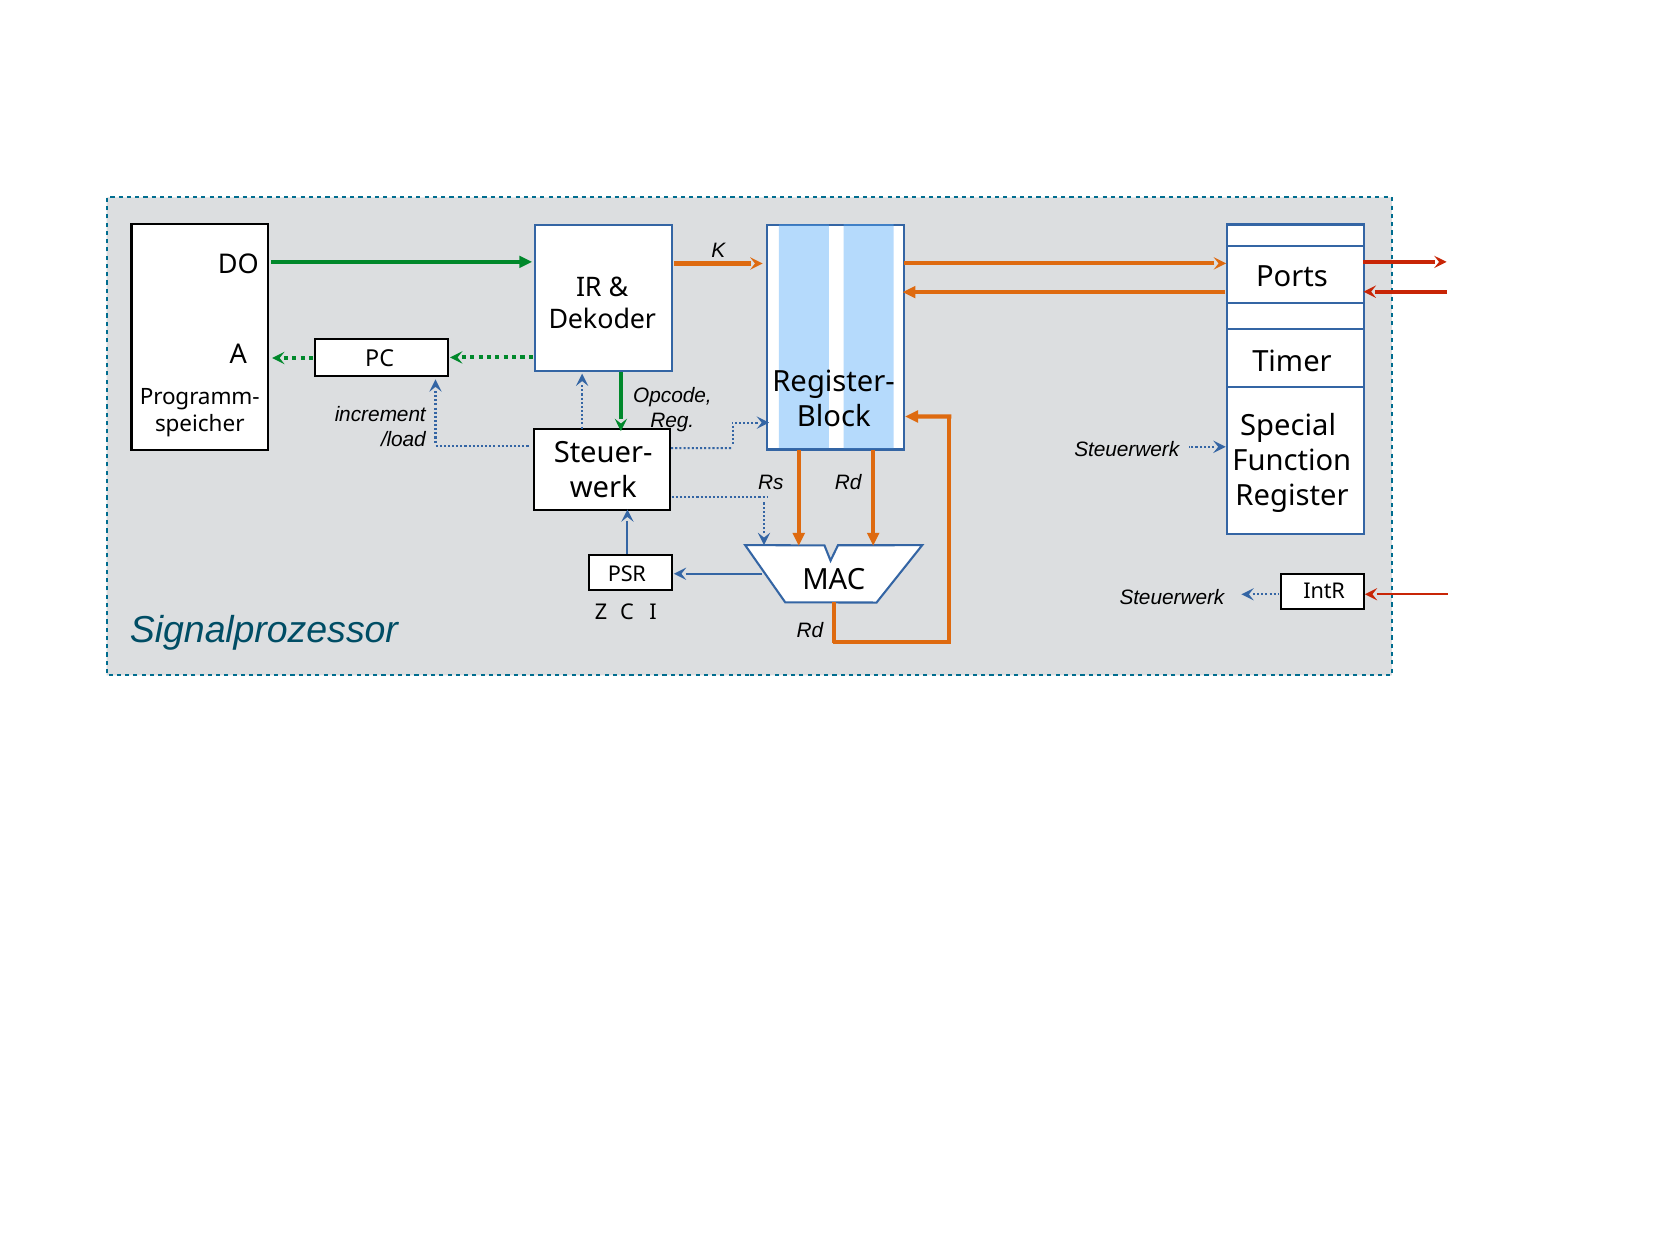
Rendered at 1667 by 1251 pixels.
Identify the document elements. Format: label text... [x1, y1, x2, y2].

text_box [756, 416, 770, 429]
text_box Opcode, Reg. [622, 375, 723, 438]
text_box [1226, 329, 1364, 387]
text_box [843, 224, 894, 346]
text_box [429, 385, 442, 392]
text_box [582, 552, 673, 631]
text_box increment /load [314, 394, 432, 457]
text_box [106, 197, 1392, 676]
text_box [767, 224, 778, 346]
text_box Rd [823, 462, 828, 501]
text_box Timer [1222, 332, 1362, 388]
text_box Register-Block [764, 346, 903, 449]
text_box Ports [1222, 247, 1362, 302]
text_box [829, 224, 843, 346]
text_box [1241, 588, 1254, 601]
text_box [894, 224, 904, 409]
text_box Rs [745, 462, 796, 500]
text_box [757, 532, 771, 546]
text_box [1213, 257, 1227, 270]
text_box [278, 255, 532, 269]
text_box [533, 426, 672, 511]
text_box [833, 416, 952, 645]
text_box Signalprozessor [105, 579, 423, 676]
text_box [313, 336, 449, 378]
text_box [1226, 304, 1364, 329]
text_box [1226, 224, 1364, 245]
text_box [1280, 570, 1365, 610]
text_box [1434, 255, 1447, 269]
text_box [902, 285, 1226, 299]
text_box [456, 351, 463, 364]
text_box MAC [764, 553, 828, 602]
text_box IR & Dekoder [533, 263, 672, 341]
text_box [1363, 285, 1376, 298]
text_box [278, 351, 285, 365]
text_box [575, 373, 589, 387]
text_box [681, 567, 687, 580]
text_box [745, 545, 828, 573]
text_box Special Function Register [1222, 388, 1362, 533]
text_box K [676, 230, 761, 268]
text_box [778, 224, 829, 346]
text_box Steuerwerk [1059, 429, 1194, 467]
text_box Steuerwerk [1104, 576, 1240, 615]
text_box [130, 224, 270, 451]
text_box [535, 225, 673, 371]
text_box [1213, 440, 1226, 454]
text_box Rd [785, 610, 831, 648]
text_box [792, 449, 805, 546]
